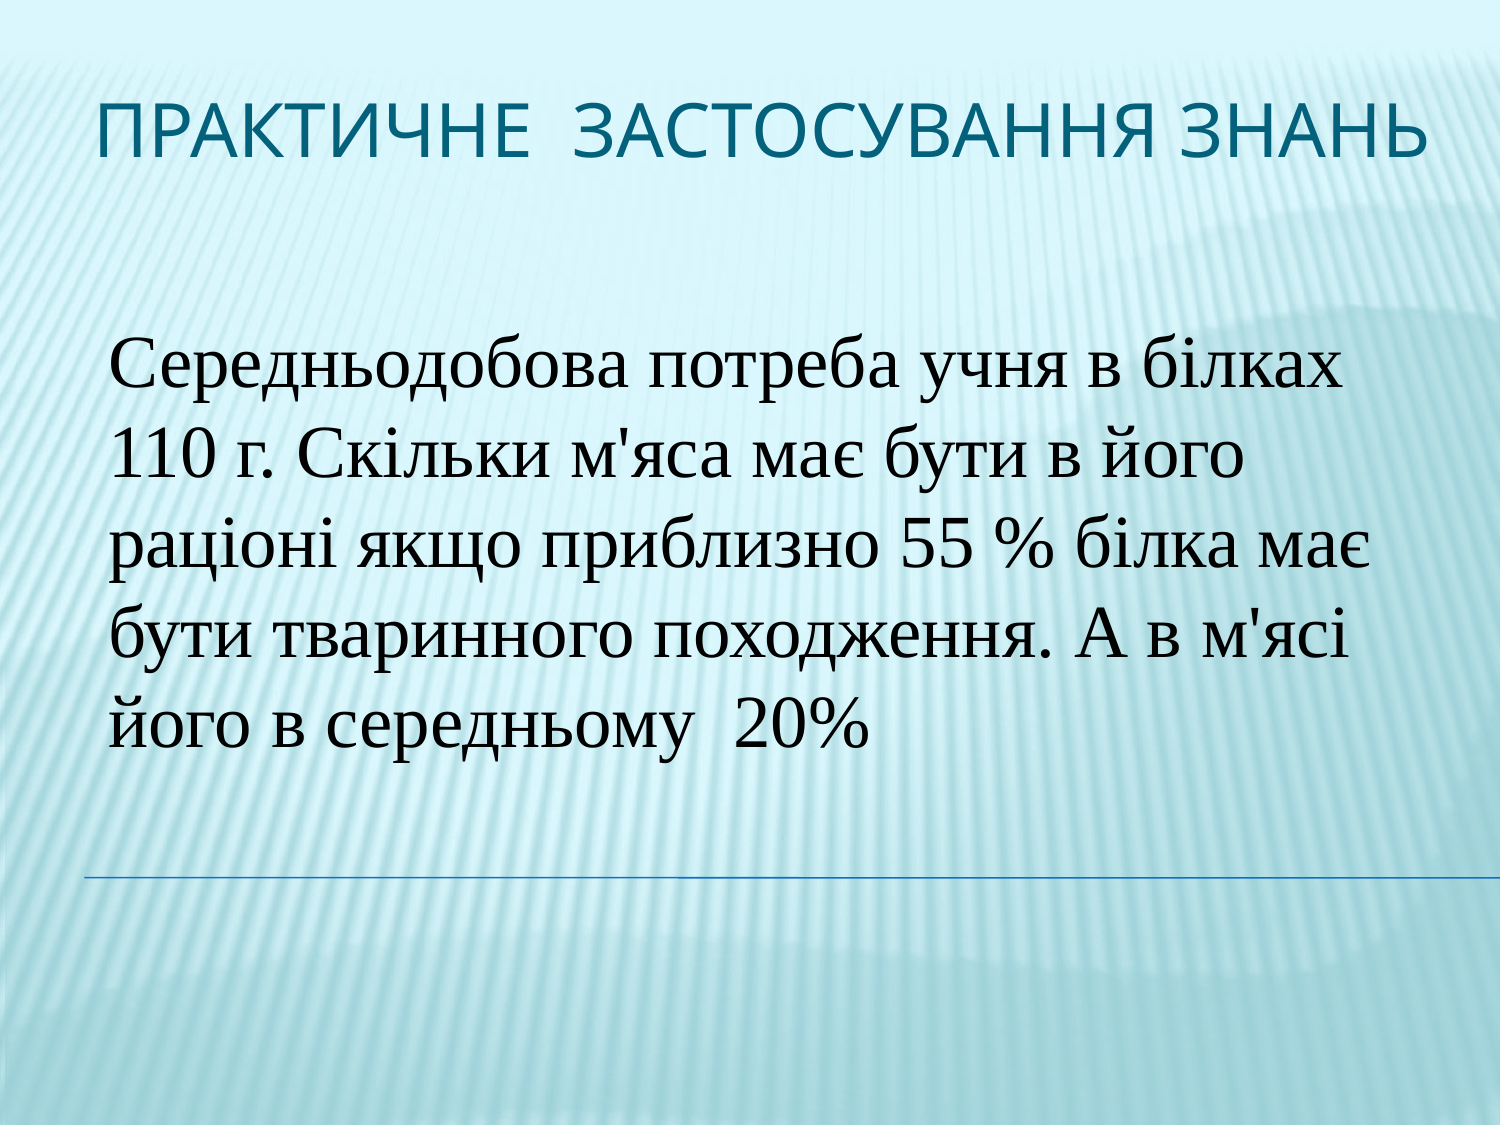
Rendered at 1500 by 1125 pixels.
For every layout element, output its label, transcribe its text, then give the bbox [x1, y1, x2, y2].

text_box Практичне застосування ЗНАНЬ [49, 74, 1475, 213]
text_box Середньодобова потреба учня в білках 110 г. Скільки м'яса має бути в його раціоні якщо приблизно 55 % білка має бути тваринного походження. А в м'ясі його в середньому 20% [93, 304, 1430, 770]
